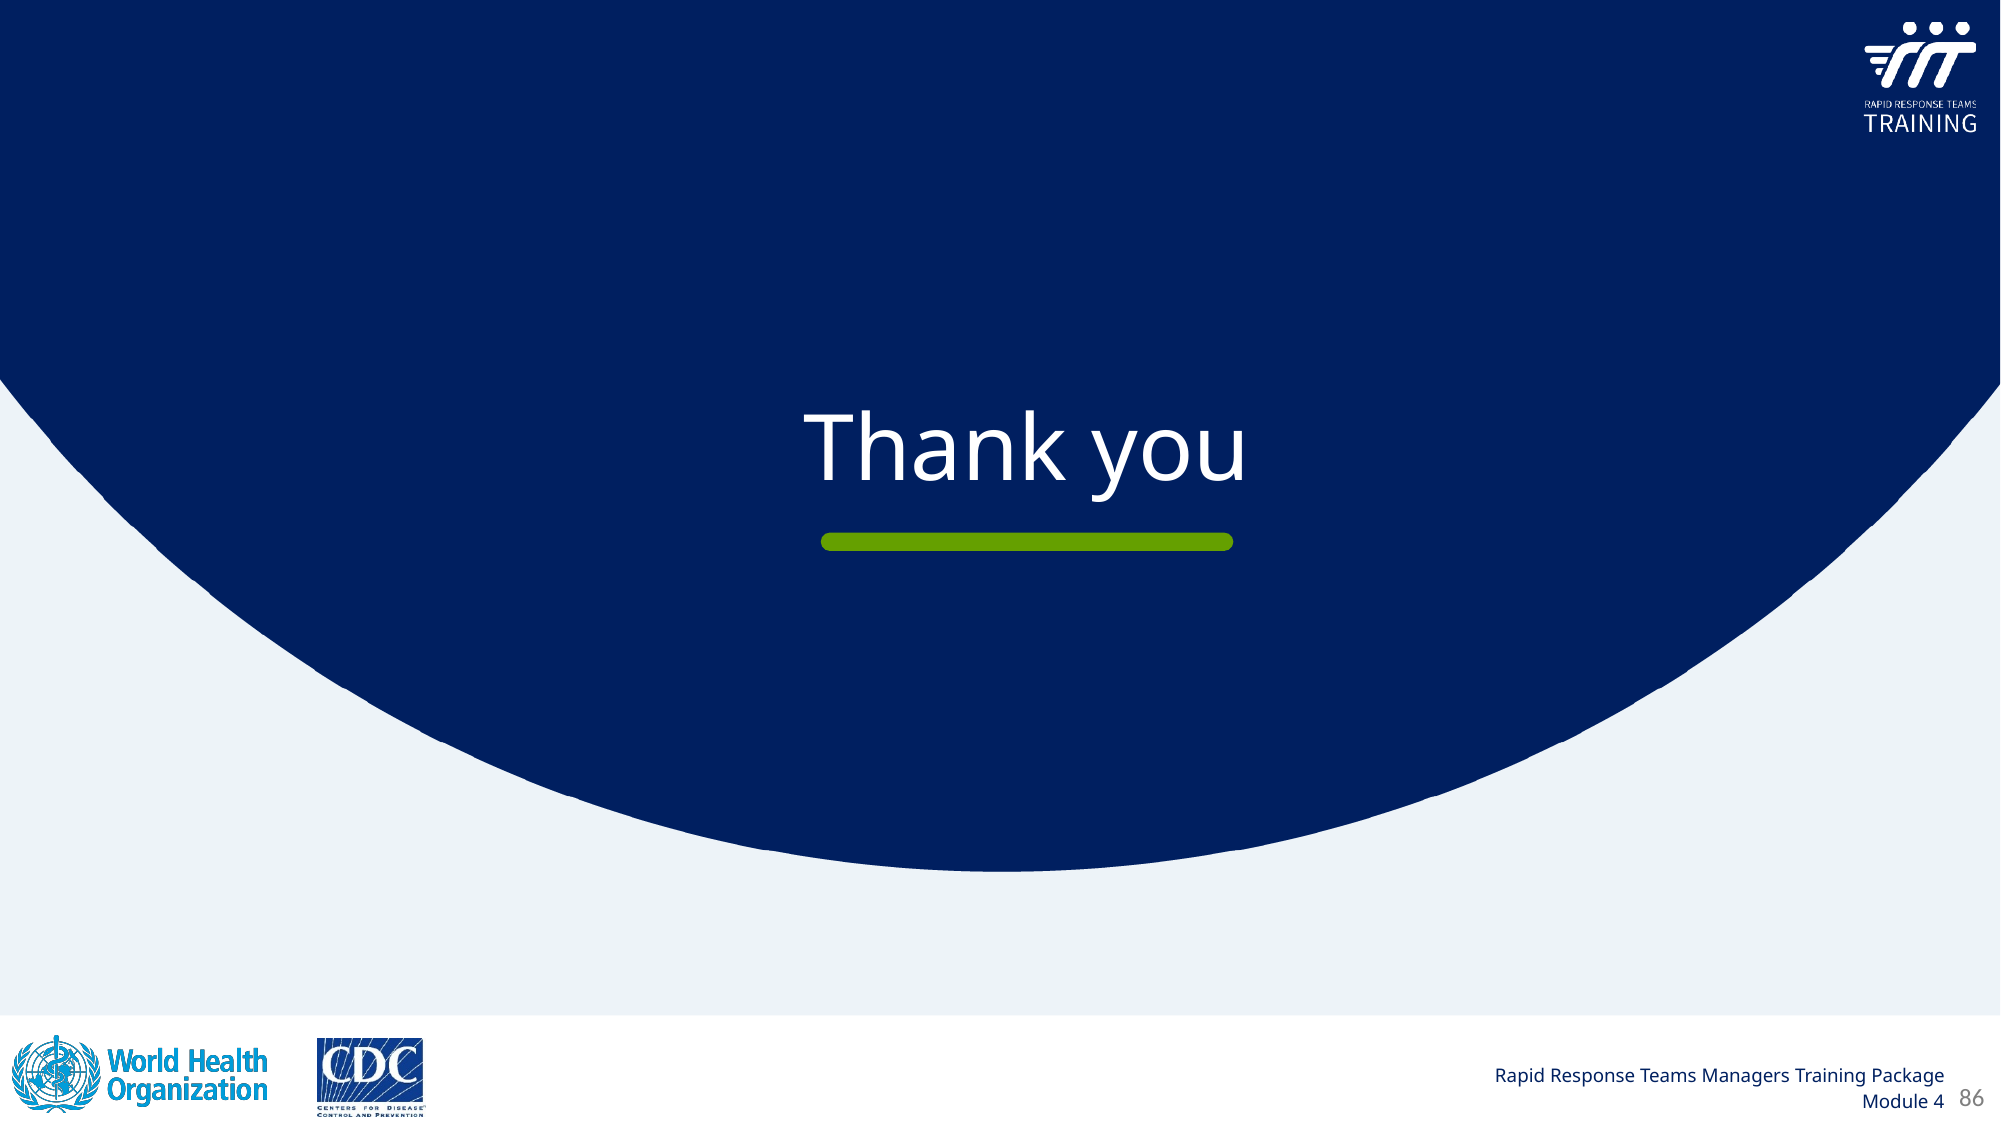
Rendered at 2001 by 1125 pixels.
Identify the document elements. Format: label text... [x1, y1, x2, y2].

picture [12, 1035, 54, 1068]
picture [12, 1083, 48, 1113]
picture [317, 1038, 426, 1117]
picture [71, 1053, 90, 1091]
picture [36, 1088, 78, 1105]
picture [30, 1083, 37, 1091]
picture [24, 1054, 36, 1087]
picture [59, 1035, 267, 1113]
picture [34, 1054, 43, 1078]
picture [50, 1108, 62, 1113]
picture [22, 1062, 26, 1077]
picture [0, 0, 2001, 904]
picture [40, 1062, 47, 1070]
slide_number 86 [1926, 1074, 2000, 1125]
picture [46, 1056, 54, 1062]
